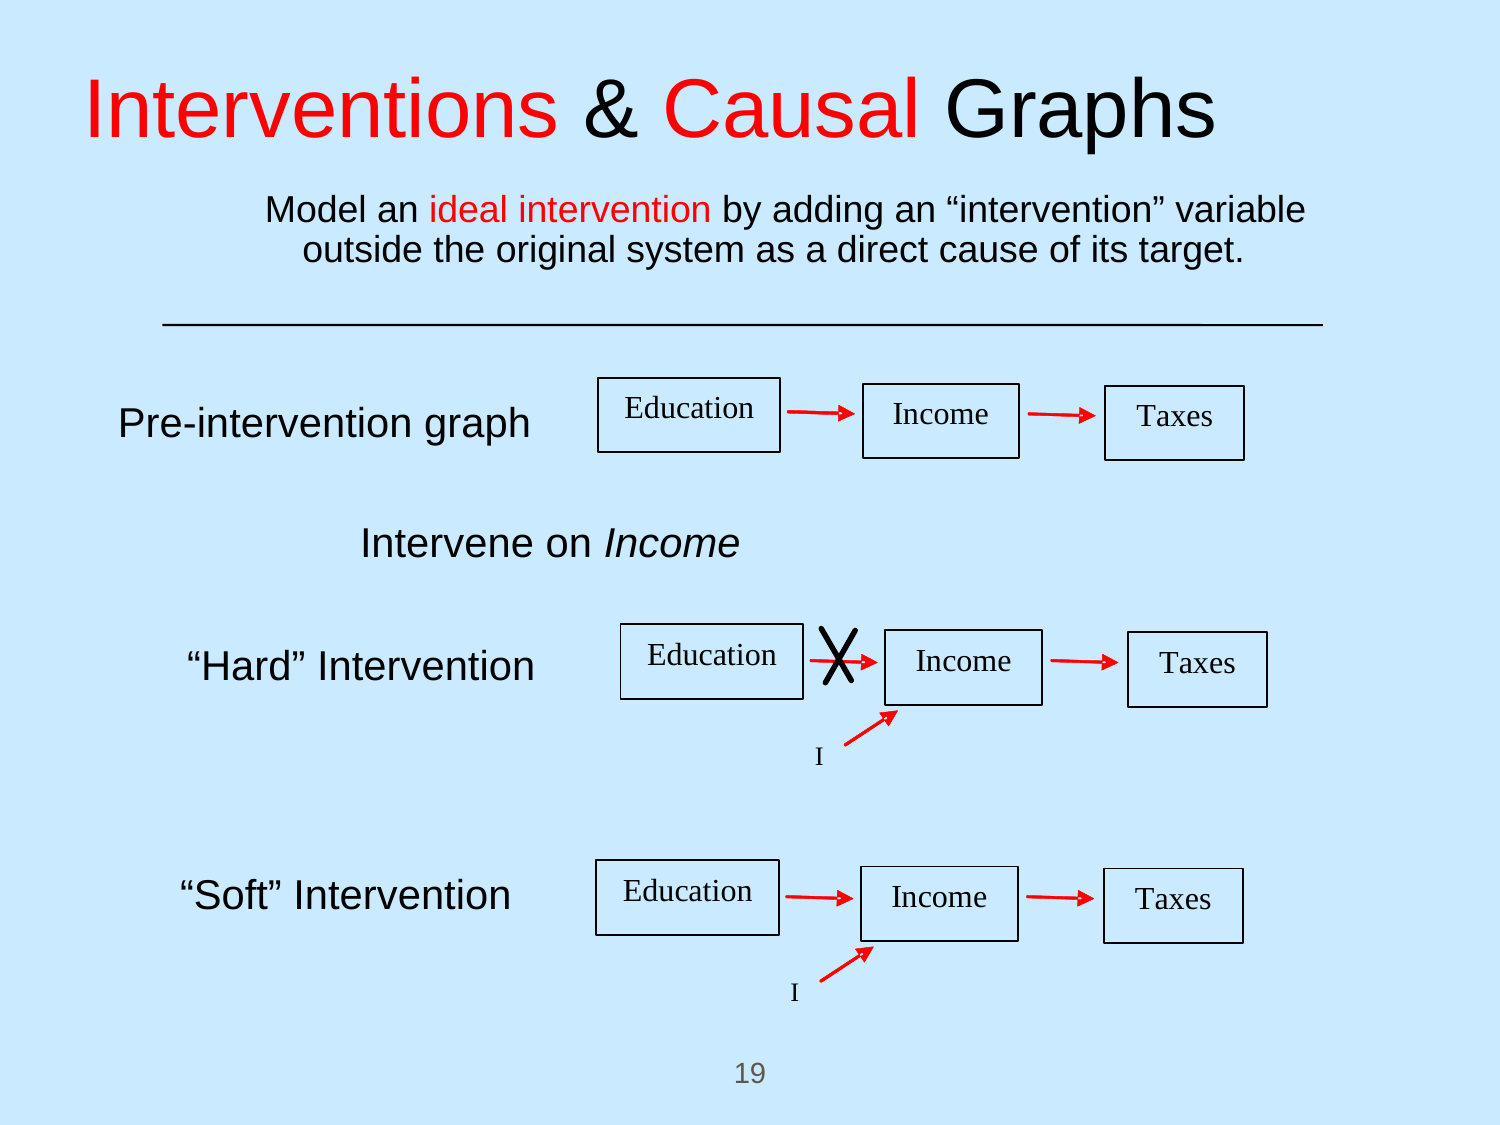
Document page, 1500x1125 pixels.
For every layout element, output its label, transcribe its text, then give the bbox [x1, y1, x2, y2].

title Interventions & Causal Graphs [67, 48, 1456, 162]
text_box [164, 858, 1246, 1032]
list Model an ideal intervention by adding an “intervention” variable outside the original system as a direct cause of its target. [99, 182, 1442, 438]
slide_number 19 [512, 1040, 988, 1098]
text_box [171, 622, 1270, 796]
text_box Intervene on Income [345, 508, 989, 574]
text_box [102, 375, 1247, 463]
